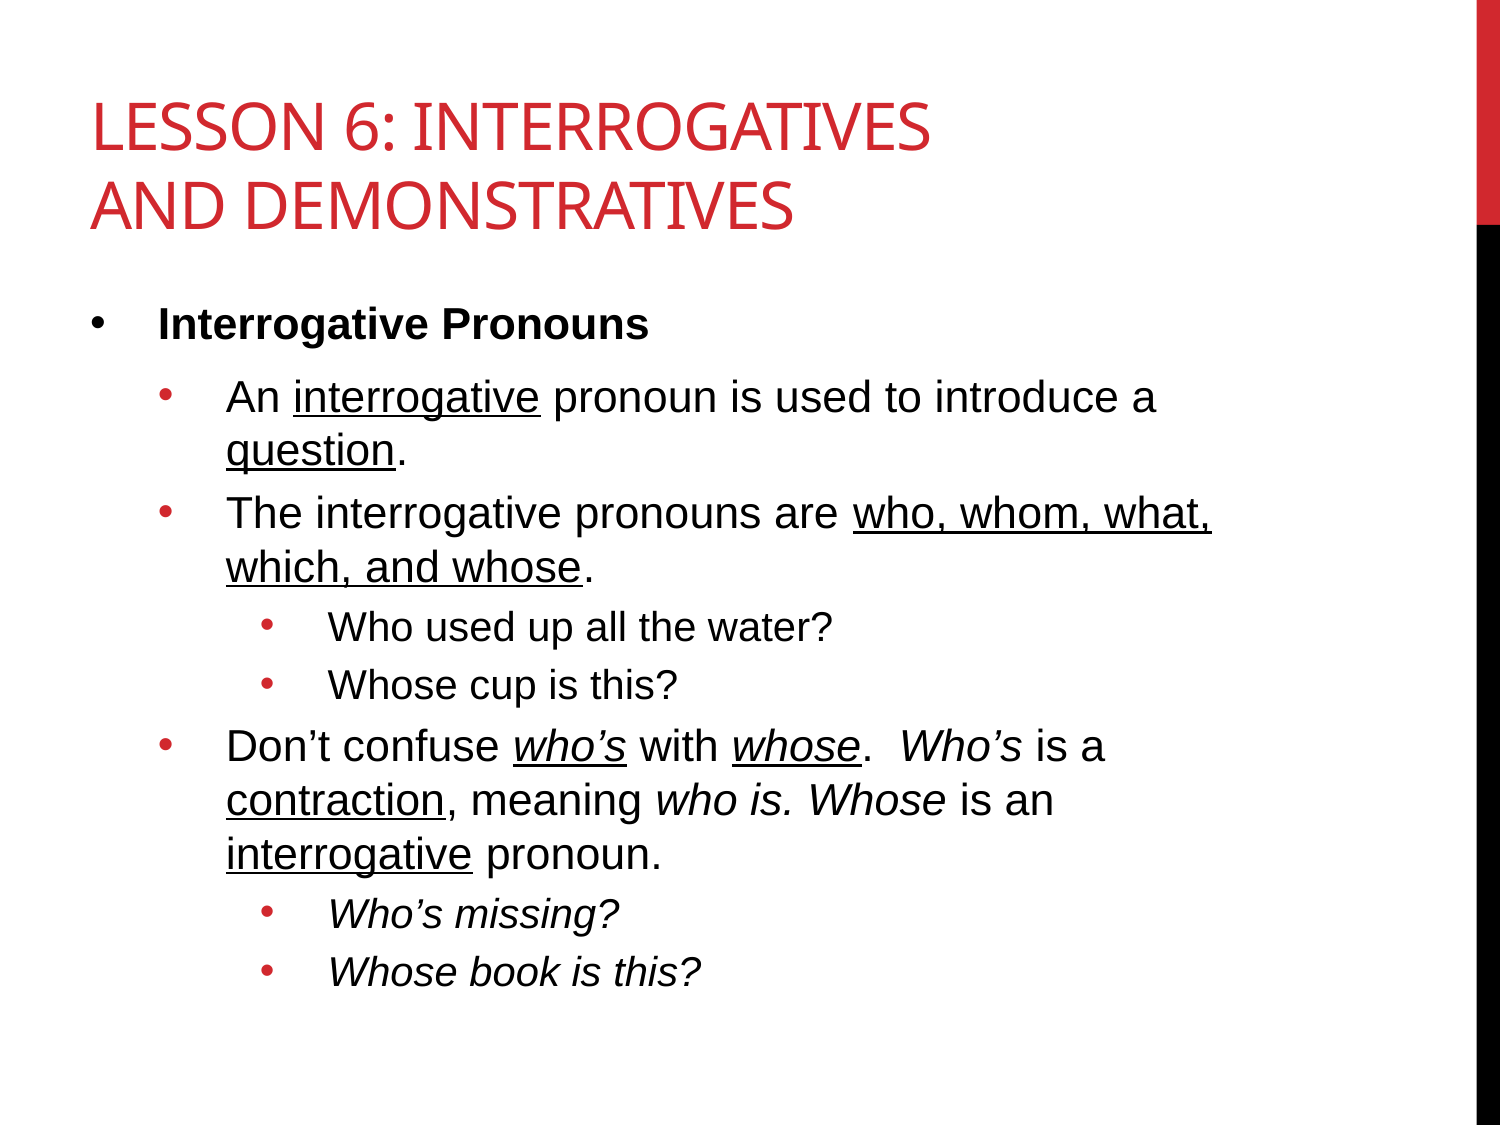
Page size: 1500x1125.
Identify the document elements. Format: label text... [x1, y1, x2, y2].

title Lesson 6: Interrogatives and Demonstratives [75, 25, 1025, 250]
list Interrogative Pronouns An interrogative pronoun is used to introduce a question. The interrogative pronouns are who, whom, what, which, and whose. Who used up all the water? Whose cup is this? Don’t confuse who’s with whose. Who’s is a contraction, meaning who is. Whose is an interrogative pronoun. Who’s missing? Whose book is this? [75, 287, 1325, 1005]
